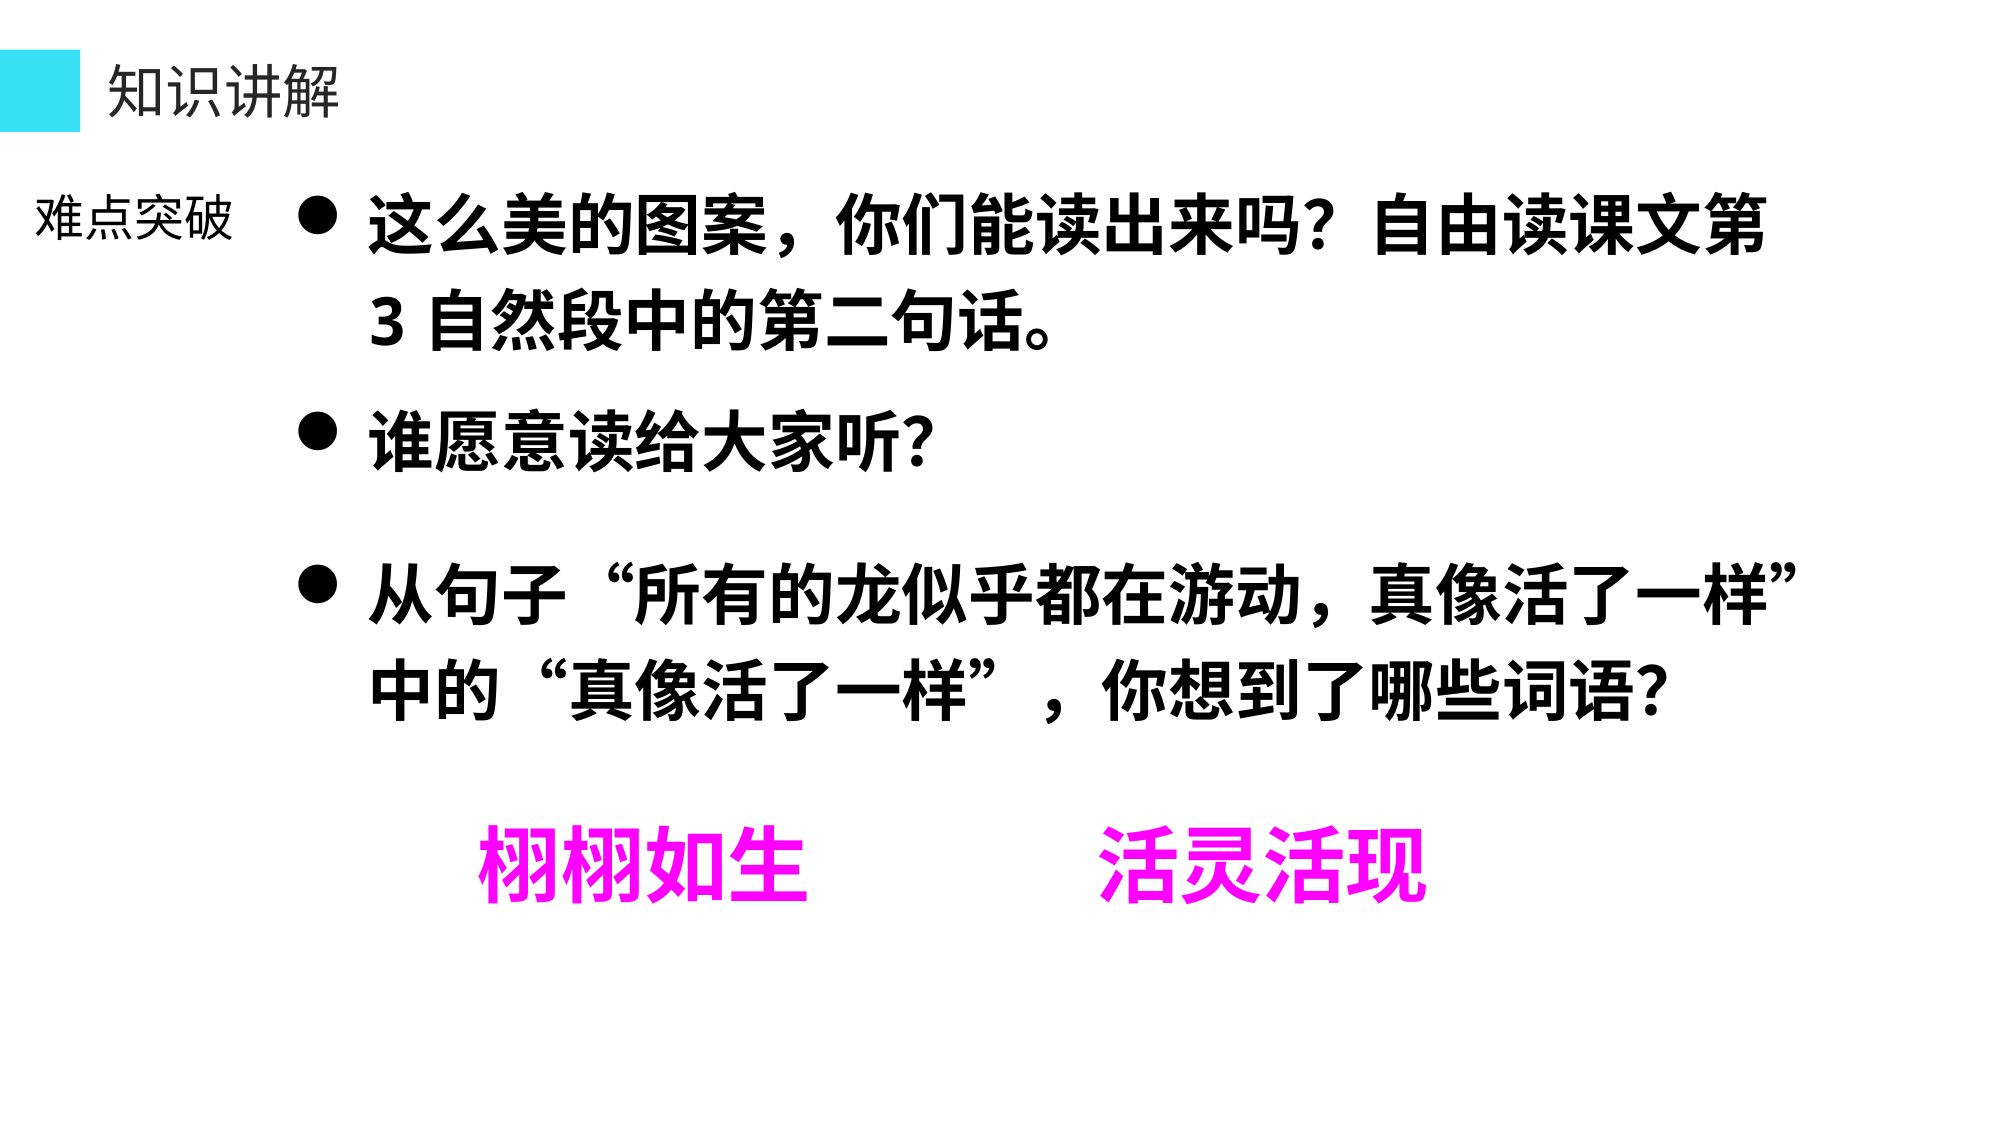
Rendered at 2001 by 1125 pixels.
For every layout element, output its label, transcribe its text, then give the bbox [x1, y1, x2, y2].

text_box 从句子“所有的龙似乎都在游动，真像活了一样”中的“真像活了一样”，你想到了哪些词语？ [278, 529, 1873, 737]
text_box 这么美的图案，你们能读出来吗？自由读课文第3自然段中的第二句话。 谁愿意读给大家听？ [278, 159, 1820, 529]
text_box 活灵活现 [997, 785, 1528, 921]
text_box 活动与探究（温馨提示：规范操作、注意安全） [263, 0, 1528, 159]
text_box 难点突破 [19, 148, 295, 254]
text_box [0, 49, 81, 133]
text_box 知识讲解 [92, 47, 398, 133]
text_box 栩栩如生 [356, 785, 933, 921]
